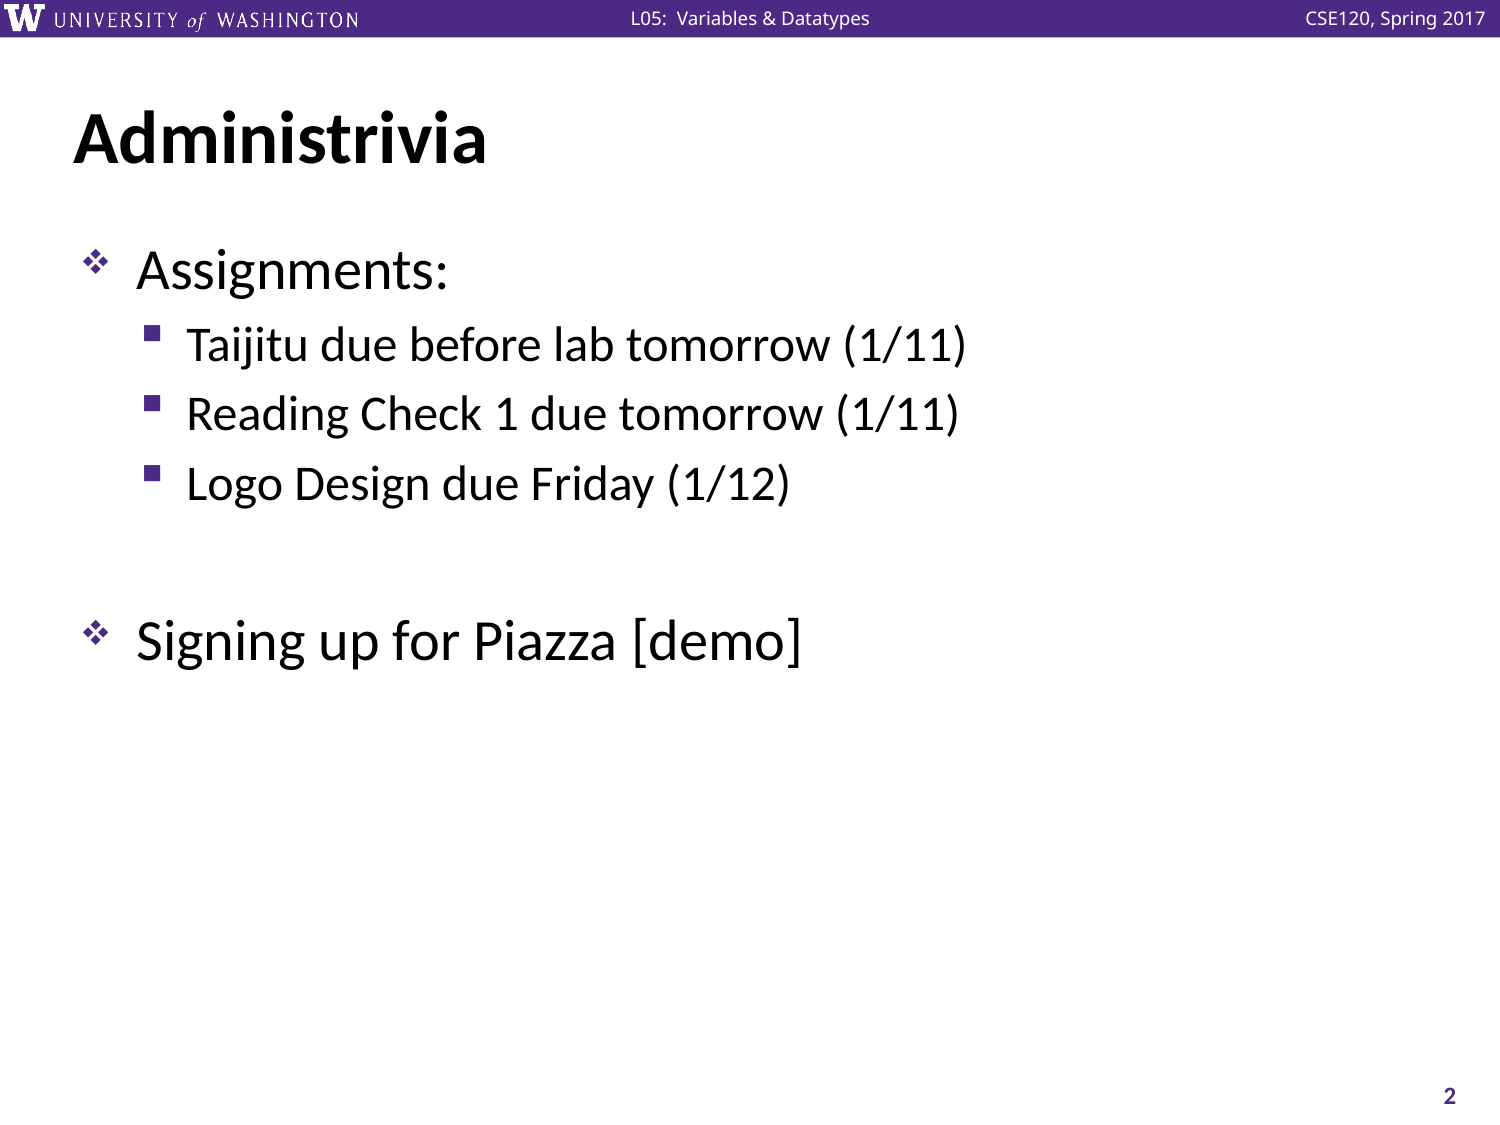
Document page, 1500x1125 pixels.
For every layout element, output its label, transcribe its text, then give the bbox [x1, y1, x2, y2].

list Assignments: Taijitu due before lab tomorrow (1/11) Reading Check 1 due tomorrow (1/11) Logo Design due Friday (1/12) Signing up for Piazza [demo] [64, 223, 1438, 1040]
picture [4, 4, 358, 32]
slide_number 2 [1400, 1065, 1500, 1125]
title Administrivia [58, 71, 1438, 197]
